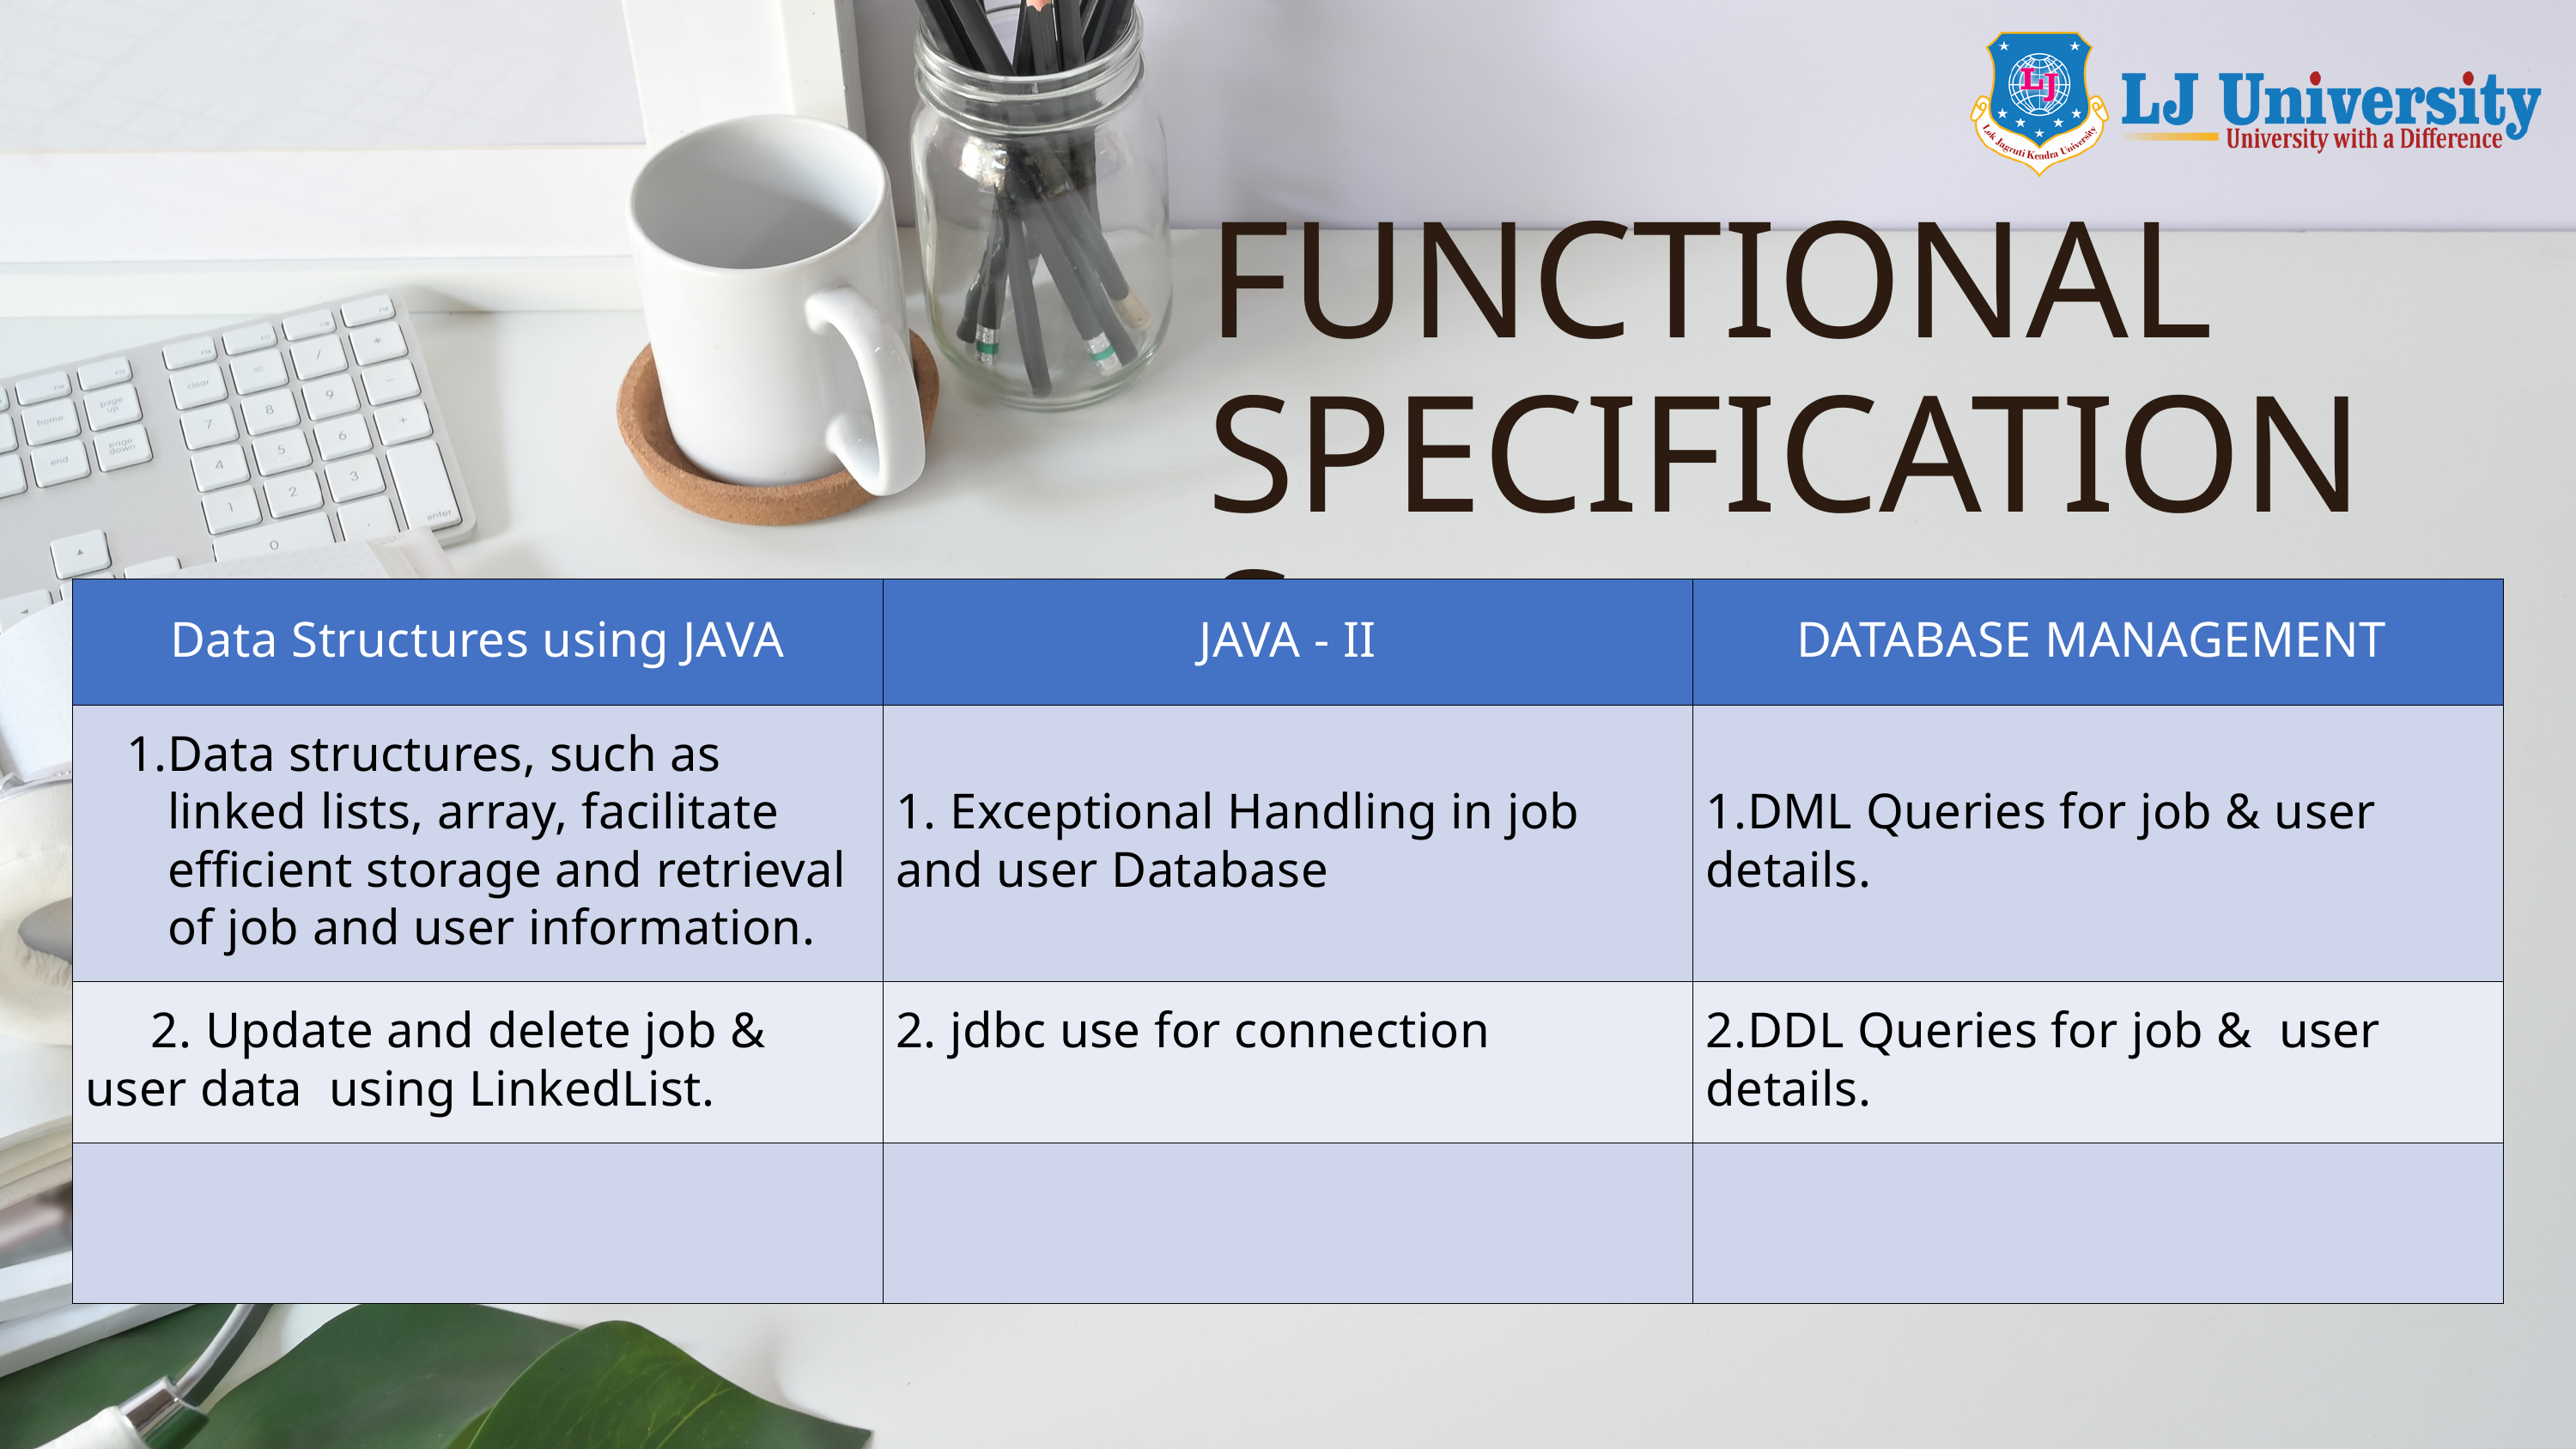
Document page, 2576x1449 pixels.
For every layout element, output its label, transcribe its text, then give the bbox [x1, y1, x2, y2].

table_cell 1. Exceptional Handling in job and user Database [884, 706, 1692, 981]
text_box [1970, 32, 2542, 178]
table_header DATABASE MANAGEMENT [1693, 579, 2503, 705]
text_box [0, 0, 2576, 1449]
table_cell 1.DML Queries for job & user details. [1693, 706, 2503, 981]
table_cell [1693, 1143, 2503, 1303]
table_header Data Structures using JAVA [73, 579, 883, 705]
text_box FUNCTIONAL SPECIFICATIONS [1206, 196, 2432, 579]
table_cell 2. Update and delete job & user data using LinkedList. [73, 982, 883, 1143]
table_cell 2.DDL Queries for job & user details. [1693, 982, 2503, 1143]
table_cell Data structures, such as linked lists, array, facilitate efficient storage and retrieval of job and user information. [73, 706, 883, 981]
table_cell 2. jdbc use for connection [884, 982, 1692, 1143]
table_cell [73, 1143, 883, 1303]
table_header JAVA - II [884, 579, 1692, 705]
table_cell [884, 1143, 1692, 1303]
